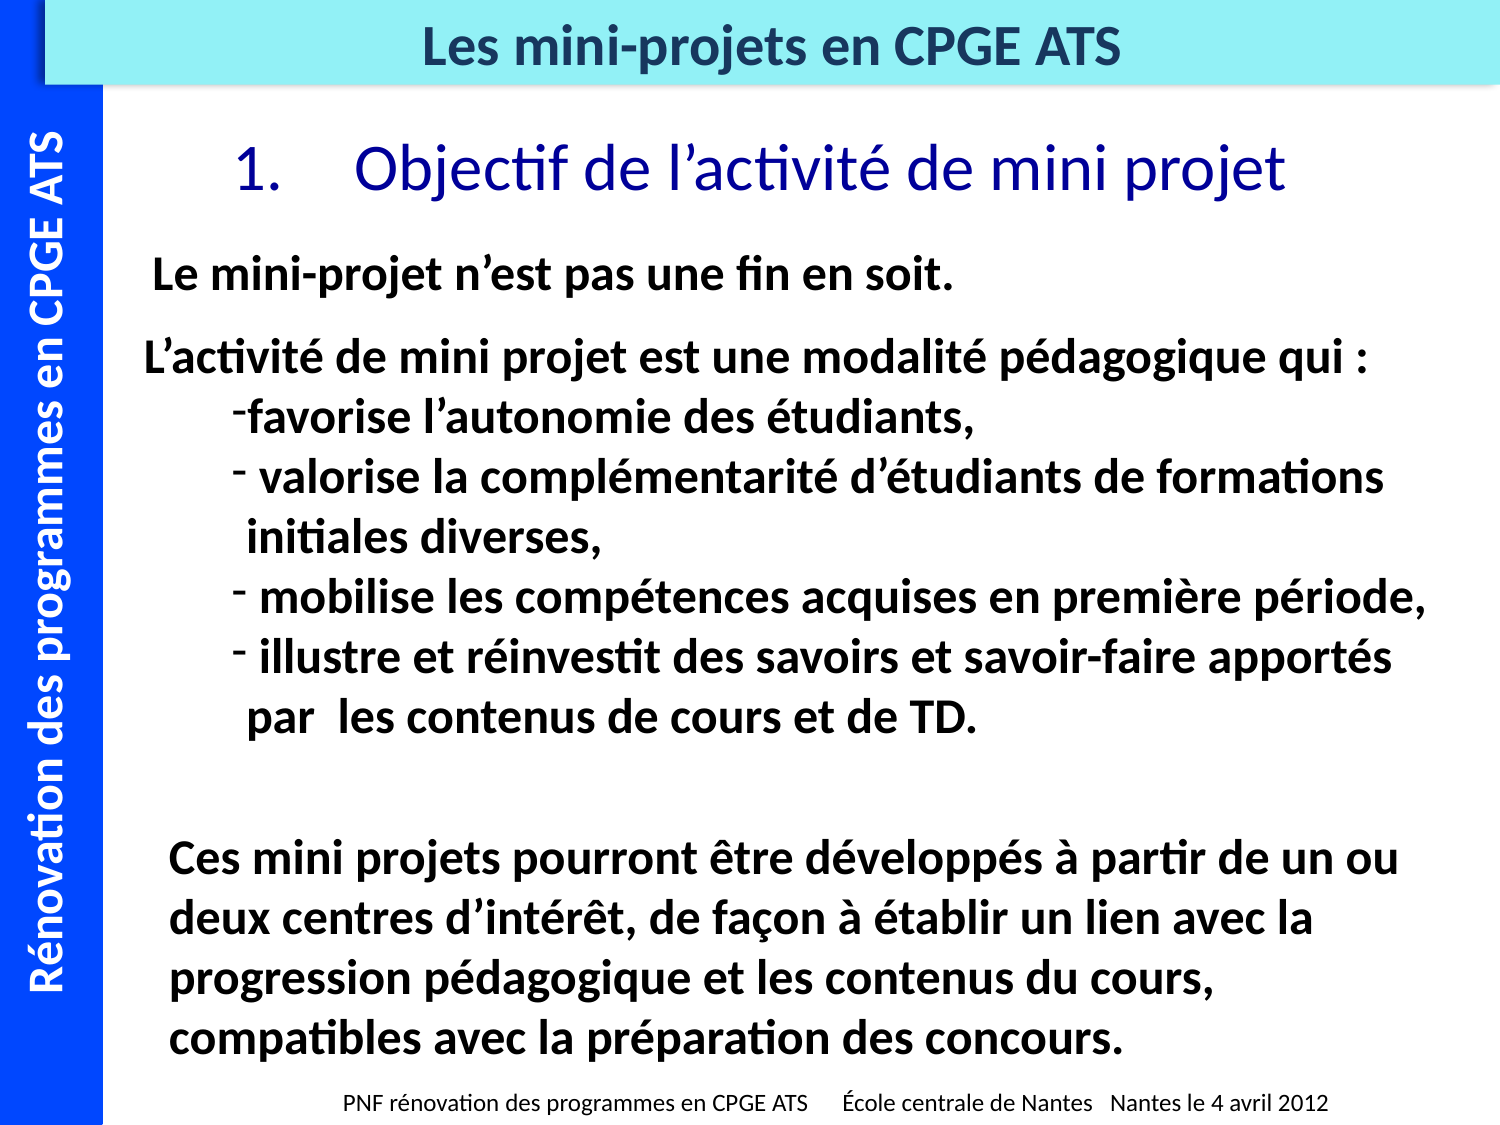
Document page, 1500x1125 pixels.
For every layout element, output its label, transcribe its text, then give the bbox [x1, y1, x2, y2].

text_box Le mini-projet n’est pas une fin en soit. [137, 233, 1007, 308]
text_box L’activité de mini projet est une modalité pédagogique qui : favorise l’autonomie des étudiants, valorise la complémentarité d’étudiants de formations initiales diverses, mobilise les compétences acquises en première période, illustre et réinvestit des savoirs et savoir-faire apportés par les contenus de cours et de TD. [129, 316, 1465, 752]
title Objectif de l’activité de mini projet [122, 116, 1398, 211]
text_box Ces mini projets pourront être développés à partir de un ou deux centres d’intérêt, de façon à établir un lien avec la progression pédagogique et les contenus du cours, compatibles avec la préparation des concours. [154, 817, 1446, 1073]
